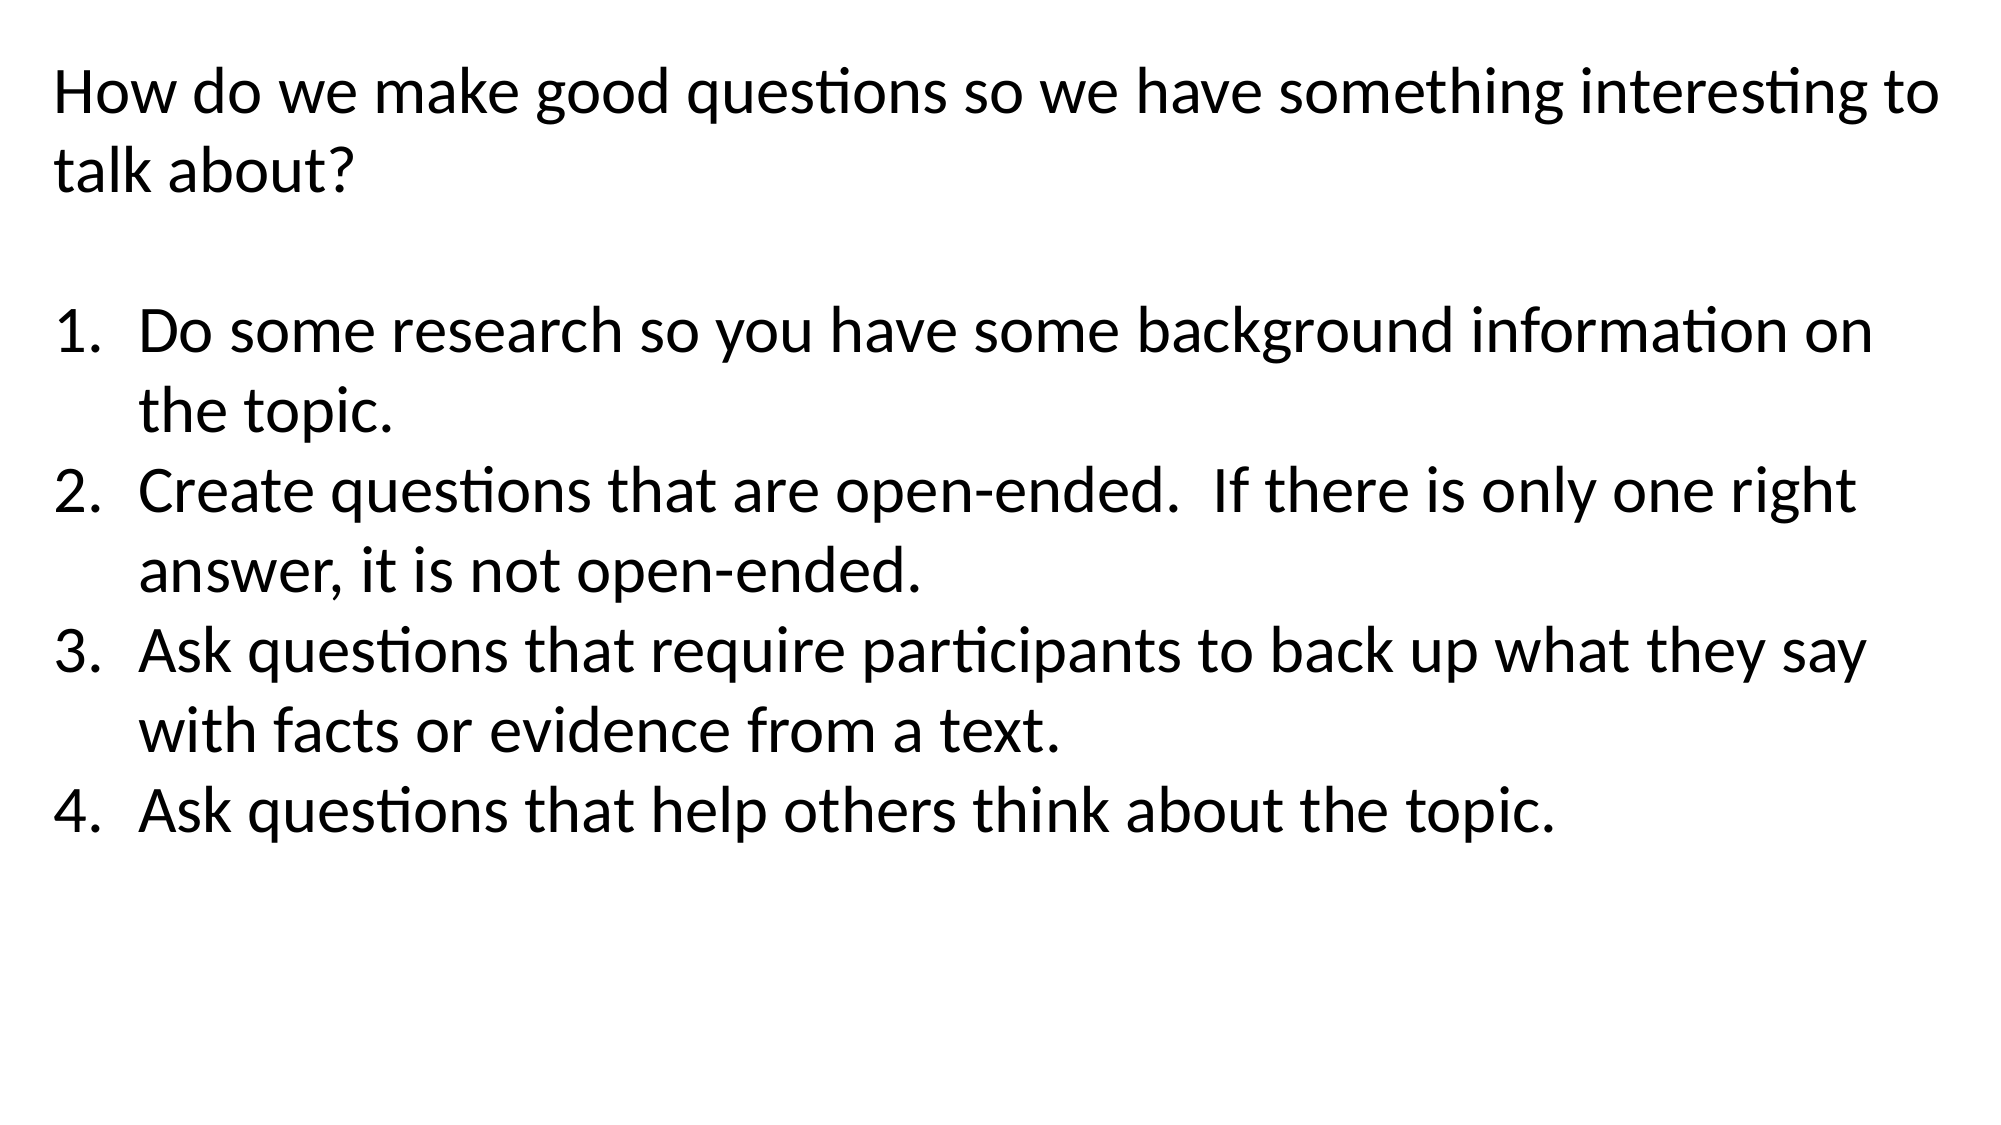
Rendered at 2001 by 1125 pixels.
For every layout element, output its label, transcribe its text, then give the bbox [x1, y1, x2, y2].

text_box How do we make good questions so we have something interesting to talk about? Do some research so you have some background information on the topic. Create questions that are open-ended. If there is only one right answer, it is not open-ended. Ask questions that require participants to back up what they say with facts or evidence from a text. Ask questions that help others think about the topic. [38, 38, 1973, 854]
